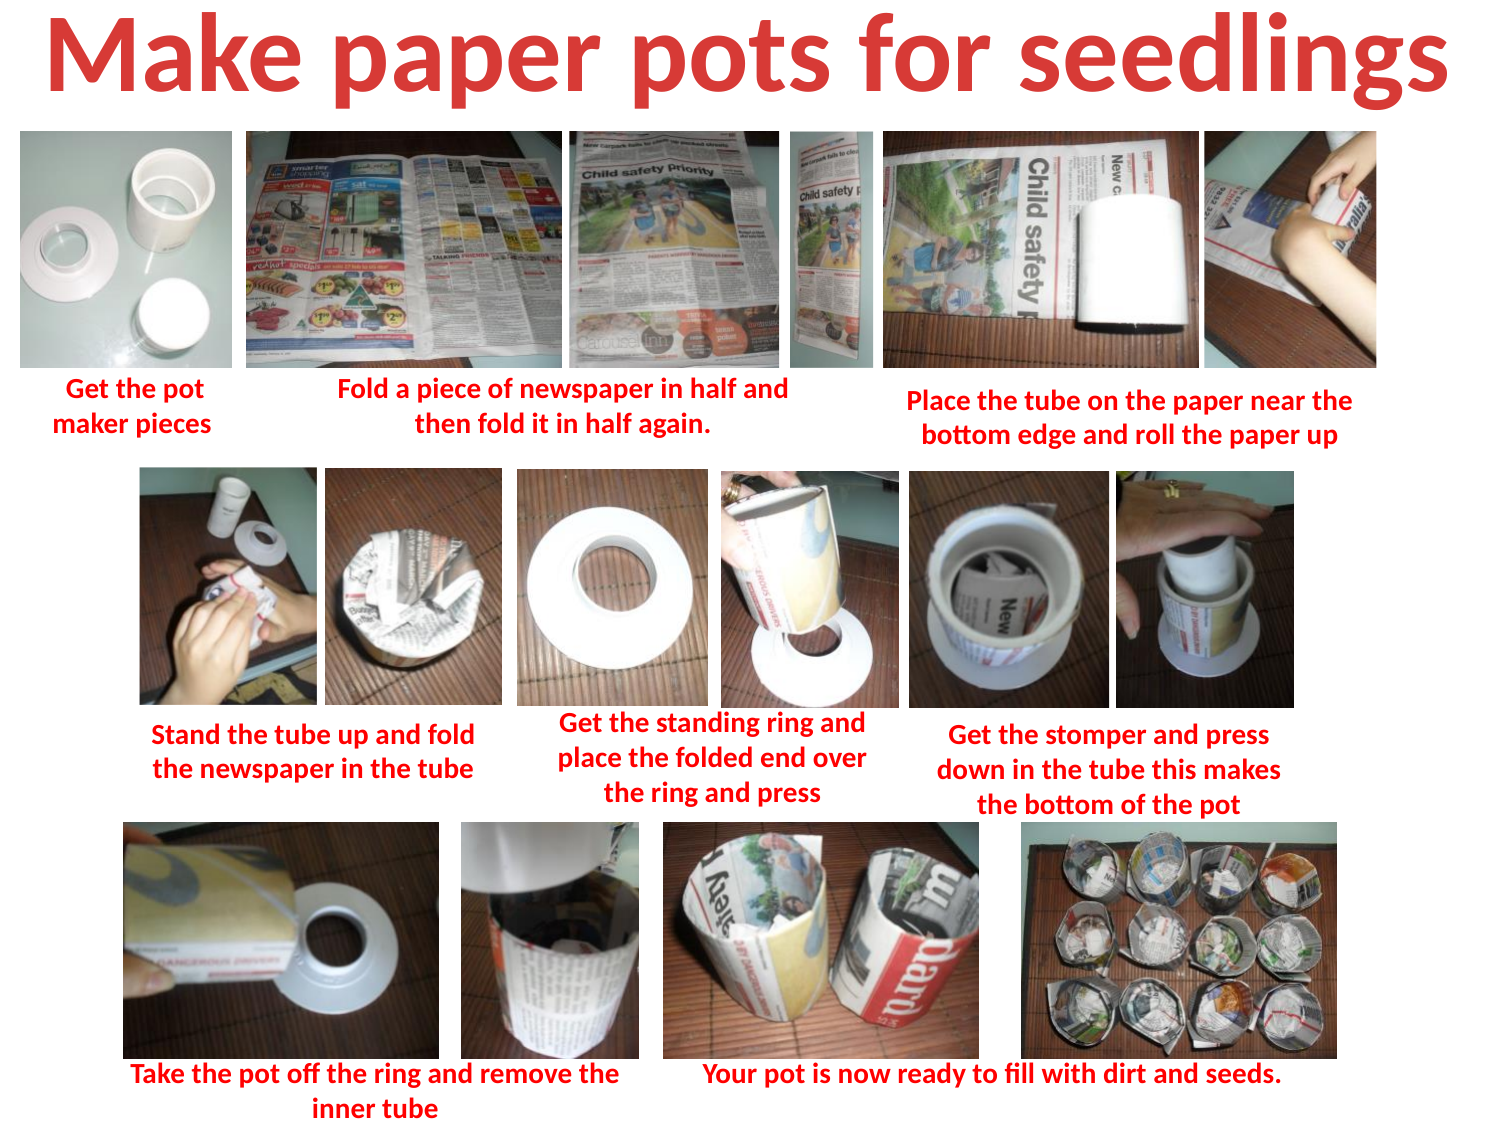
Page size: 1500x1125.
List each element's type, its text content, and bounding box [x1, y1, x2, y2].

text_box Get the standing ring and place the folded end over the ring and press [525, 696, 901, 816]
picture [908, 471, 1110, 709]
picture [109, 468, 502, 706]
picture [662, 822, 979, 1059]
picture [569, 131, 1200, 369]
picture [1115, 471, 1294, 709]
text_box Take the pot off the ring and remove the inner tube [112, 1046, 639, 1125]
text_box Get the stomper and press down in the tube this makes the bottom of the pot [921, 714, 1297, 828]
text_box Fold a piece of newspaper in half and then fold it in half again. [295, 361, 832, 447]
text_box Your pot is now ready to fill with dirt and seeds. [648, 1046, 1337, 1097]
text_box Get the pot maker pieces [20, 361, 251, 447]
text_box Make paper pots for seedlings [28, 0, 1467, 122]
picture [516, 468, 708, 706]
text_box Stand the tube up and fold the newspaper in the tube [126, 707, 502, 793]
picture [123, 822, 440, 1059]
picture [246, 131, 562, 369]
text_box Place the tube on the paper near the bottom edge and roll the paper up [883, 375, 1377, 459]
picture [461, 822, 639, 1059]
picture [1021, 822, 1338, 1059]
picture [1204, 131, 1377, 369]
picture [720, 471, 899, 708]
picture [19, 131, 233, 369]
